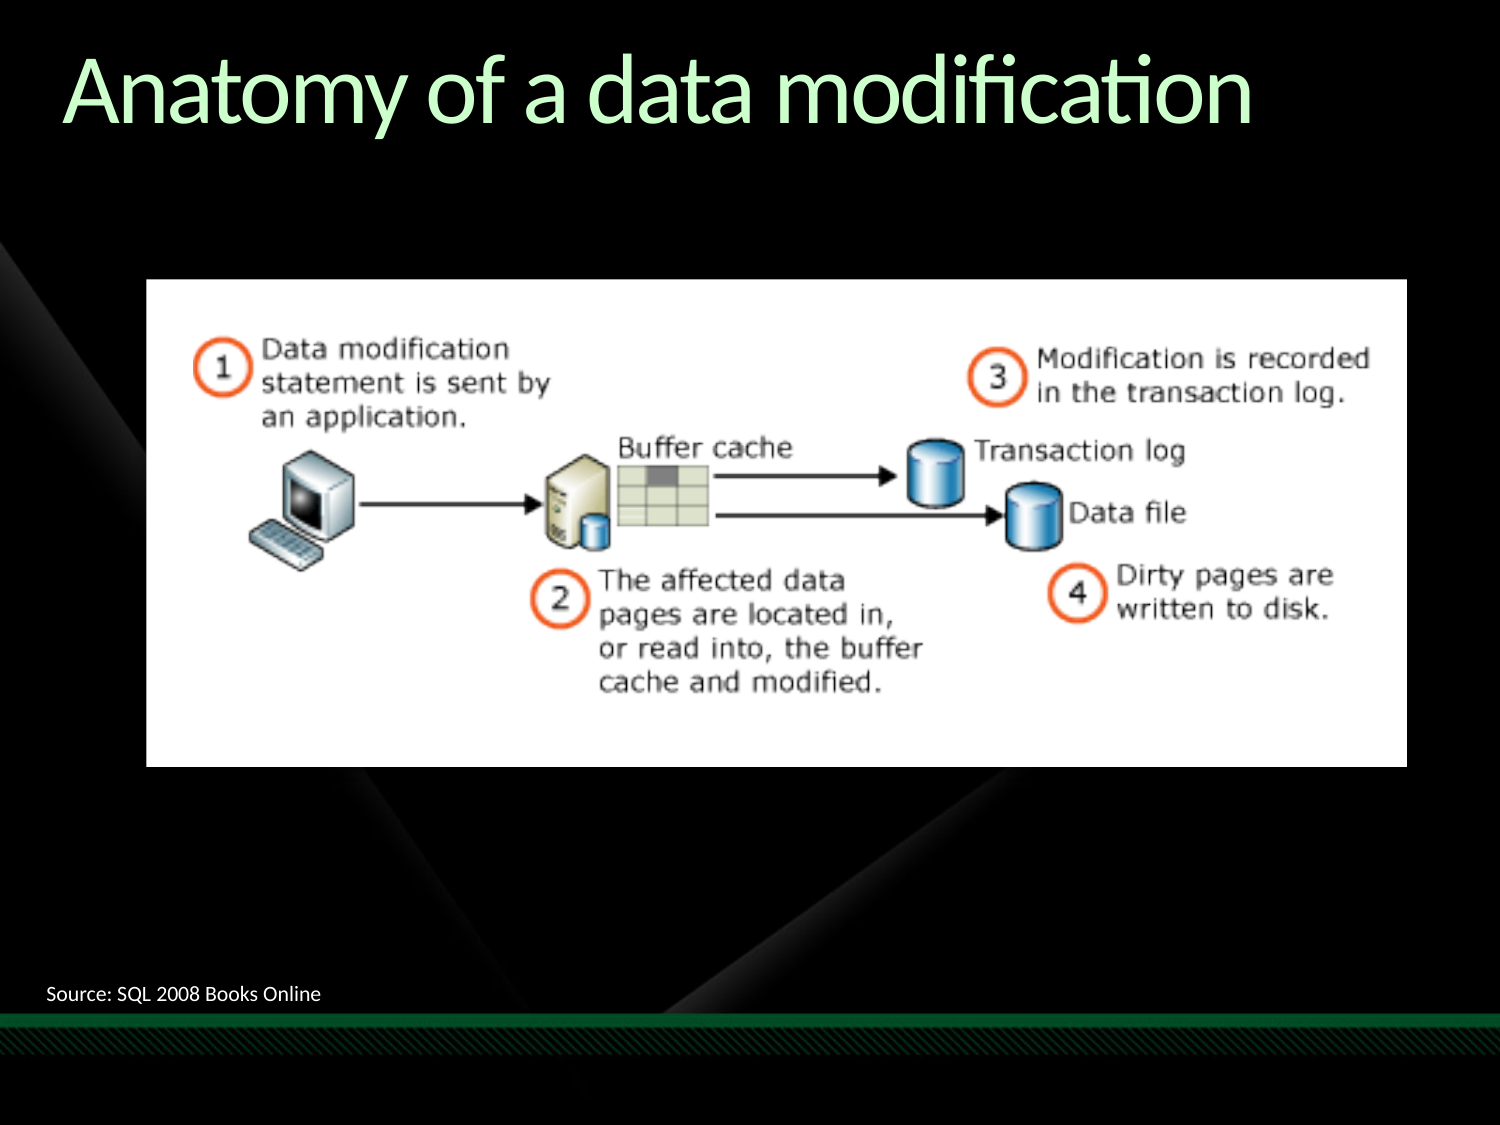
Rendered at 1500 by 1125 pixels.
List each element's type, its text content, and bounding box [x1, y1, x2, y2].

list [193, 333, 1375, 700]
title Anatomy of a data modification [62, 37, 1438, 147]
picture [0, 0, 1500, 1125]
text_box Source: SQL 2008 Books Online [31, 972, 337, 1014]
text_box [146, 279, 1407, 767]
